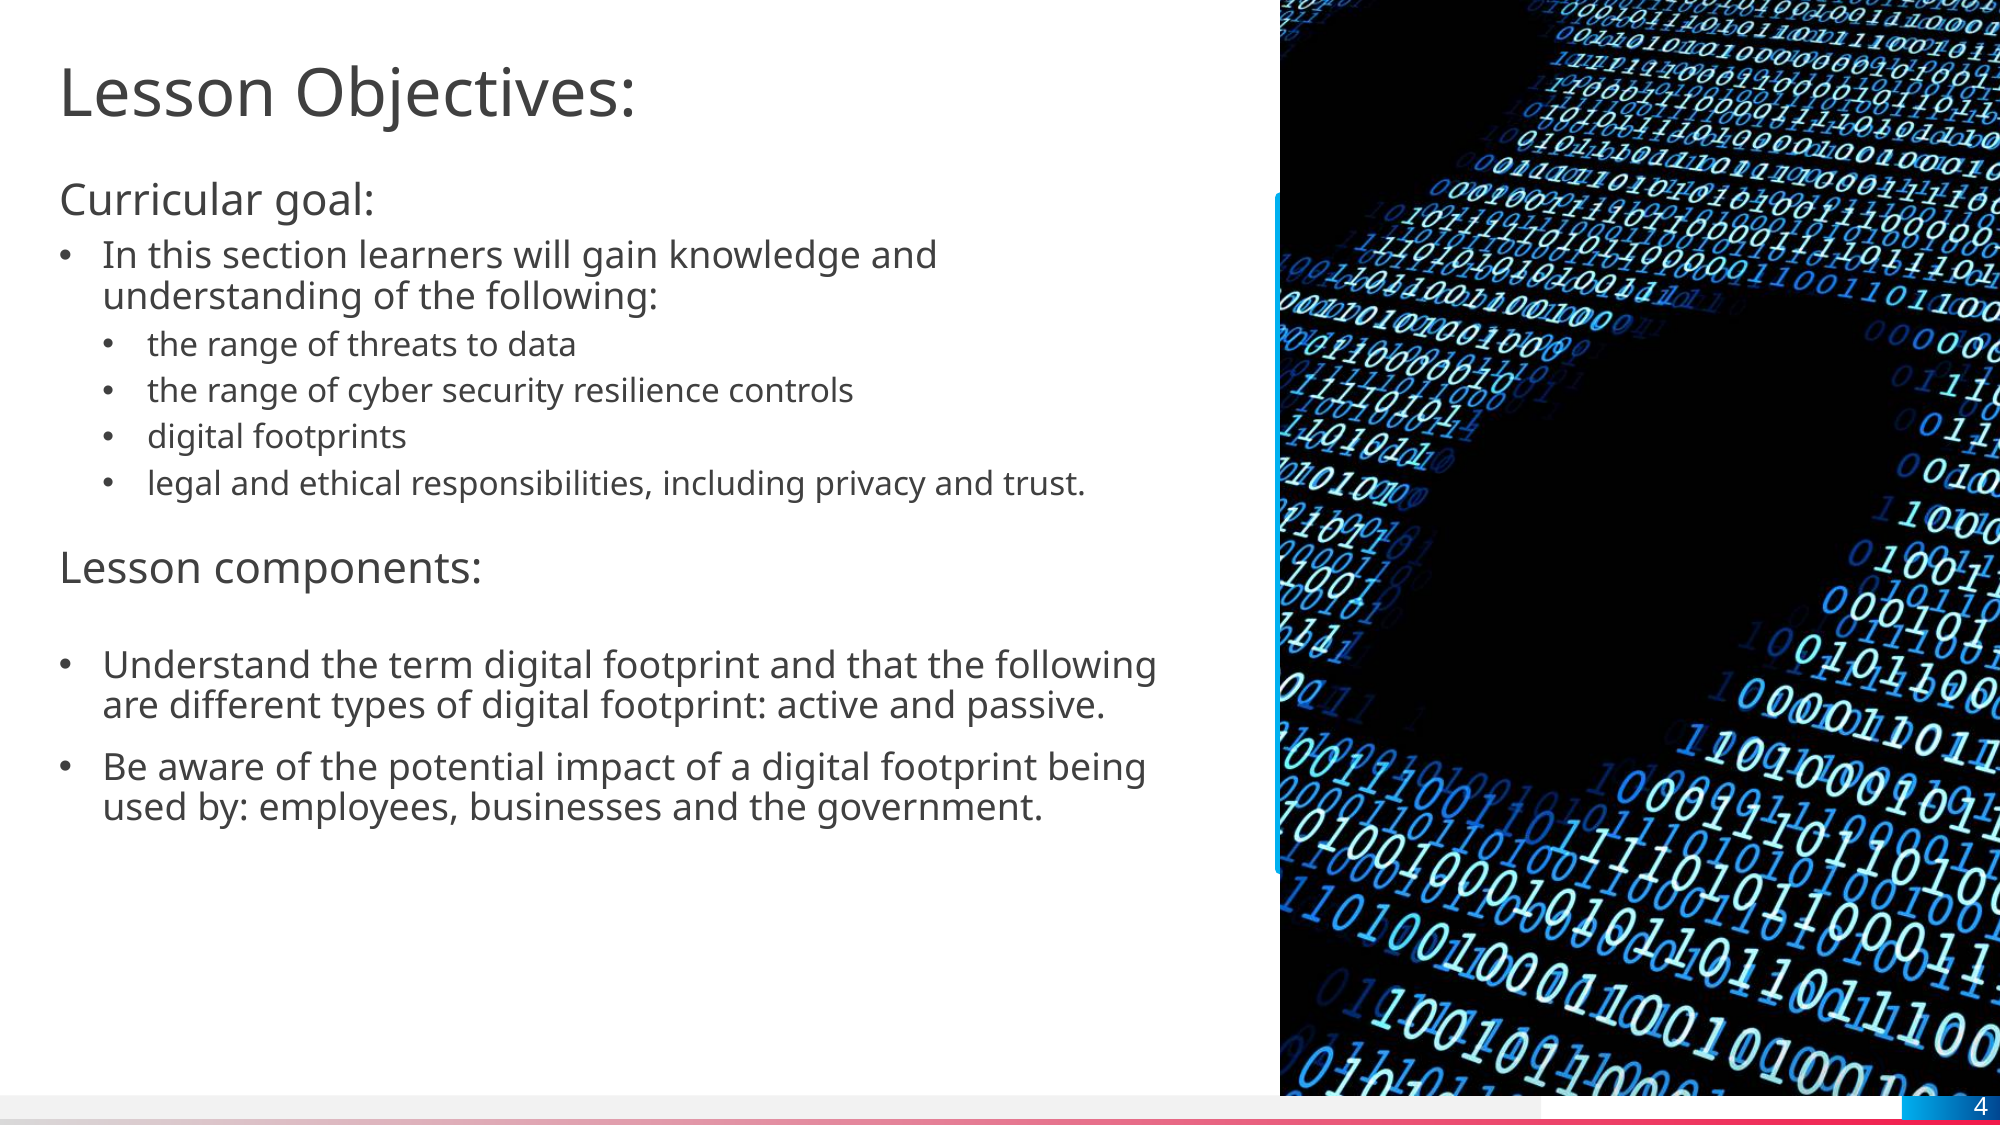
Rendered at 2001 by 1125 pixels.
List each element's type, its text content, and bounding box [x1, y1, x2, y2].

list In this section learners will gain knowledge and understanding of the following: the range of threats to data the range of cyber security resilience controls digital footprints legal and ethical responsibilities, including privacy and trust. Understand the term digital footprint and that the following are different types of digital footprint: active and passive. Be aware of the potential impact of a digital footprint being used by: employees, businesses and the government. [59, 236, 1207, 546]
list In this section learners will gain knowledge and understanding of the following: the range of threats to data the range of cyber security resilience controls digital footprints legal and ethical responsibilities, including privacy and trust. Understand the term digital footprint and that the following are different types of digital footprint: active and passive. Be aware of the potential impact of a digital footprint being used by: employees, businesses and the government. [59, 606, 1207, 975]
text_box Lesson components: [58, 546, 1207, 606]
picture [1280, 0, 2000, 1096]
slide_number 4 [1901, 1096, 2000, 1120]
title Lesson Objectives: [59, 59, 1207, 148]
list Curricular goal: [59, 177, 1207, 236]
